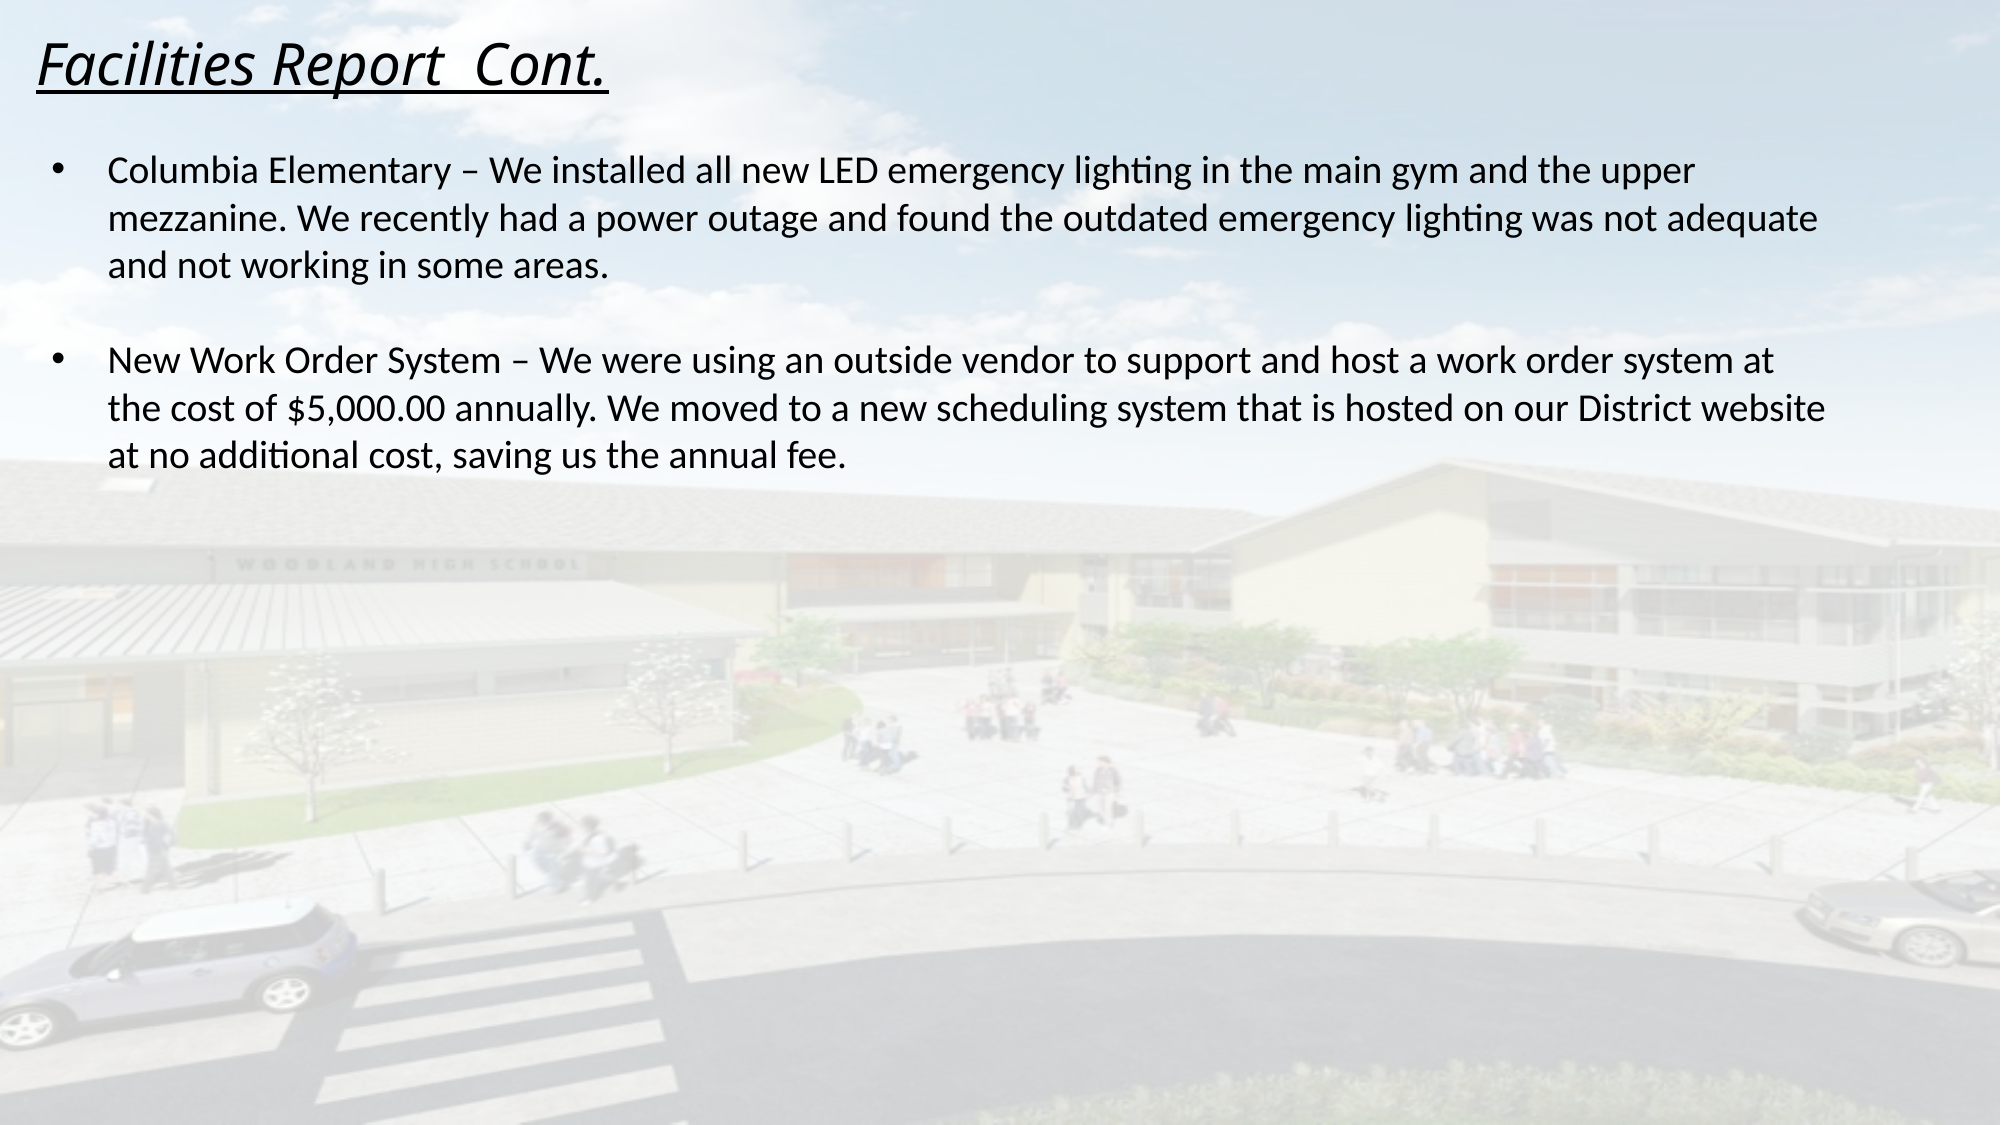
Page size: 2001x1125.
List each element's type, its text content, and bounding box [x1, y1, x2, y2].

text_box Columbia Elementary – We installed all new LED emergency lighting in the main gym and the upper mezzanine. We recently had a power outage and found the outdated emergency lighting was not adequate and not working in some areas. New Work Order System – We were using an outside vendor to support and host a work order system at the cost of $5,000.00 annually. We moved to a new scheduling system that is hosted on our District website at no additional cost, saving us the annual fee. [36, 89, 1848, 1125]
title Facilities Report Cont. [21, 21, 1747, 112]
